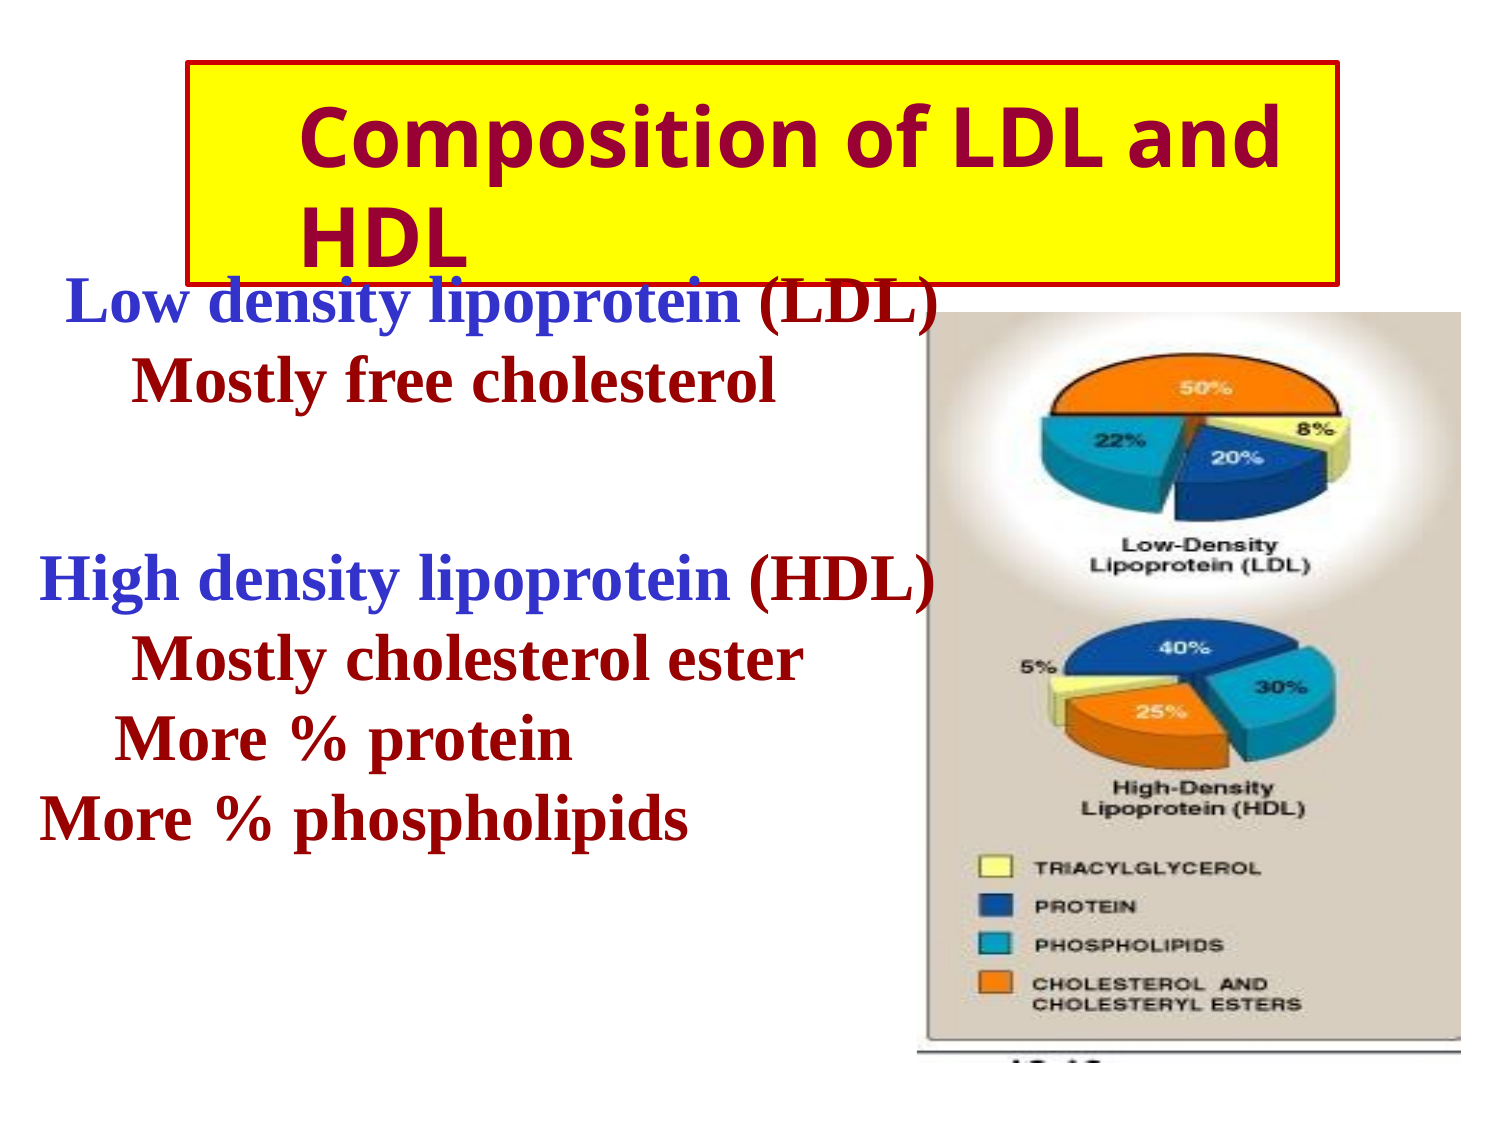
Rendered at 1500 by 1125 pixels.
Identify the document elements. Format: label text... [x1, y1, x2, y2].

title Composition of LDL and HDL [187, 62, 1338, 285]
text_box [916, 312, 1461, 1063]
text_box Low density lipoprotein (LDL) Mostly free cholesterol High density lipoprotein (HDL) Mostly cholesterol ester More % protein More % phospholipids [37, 255, 942, 854]
